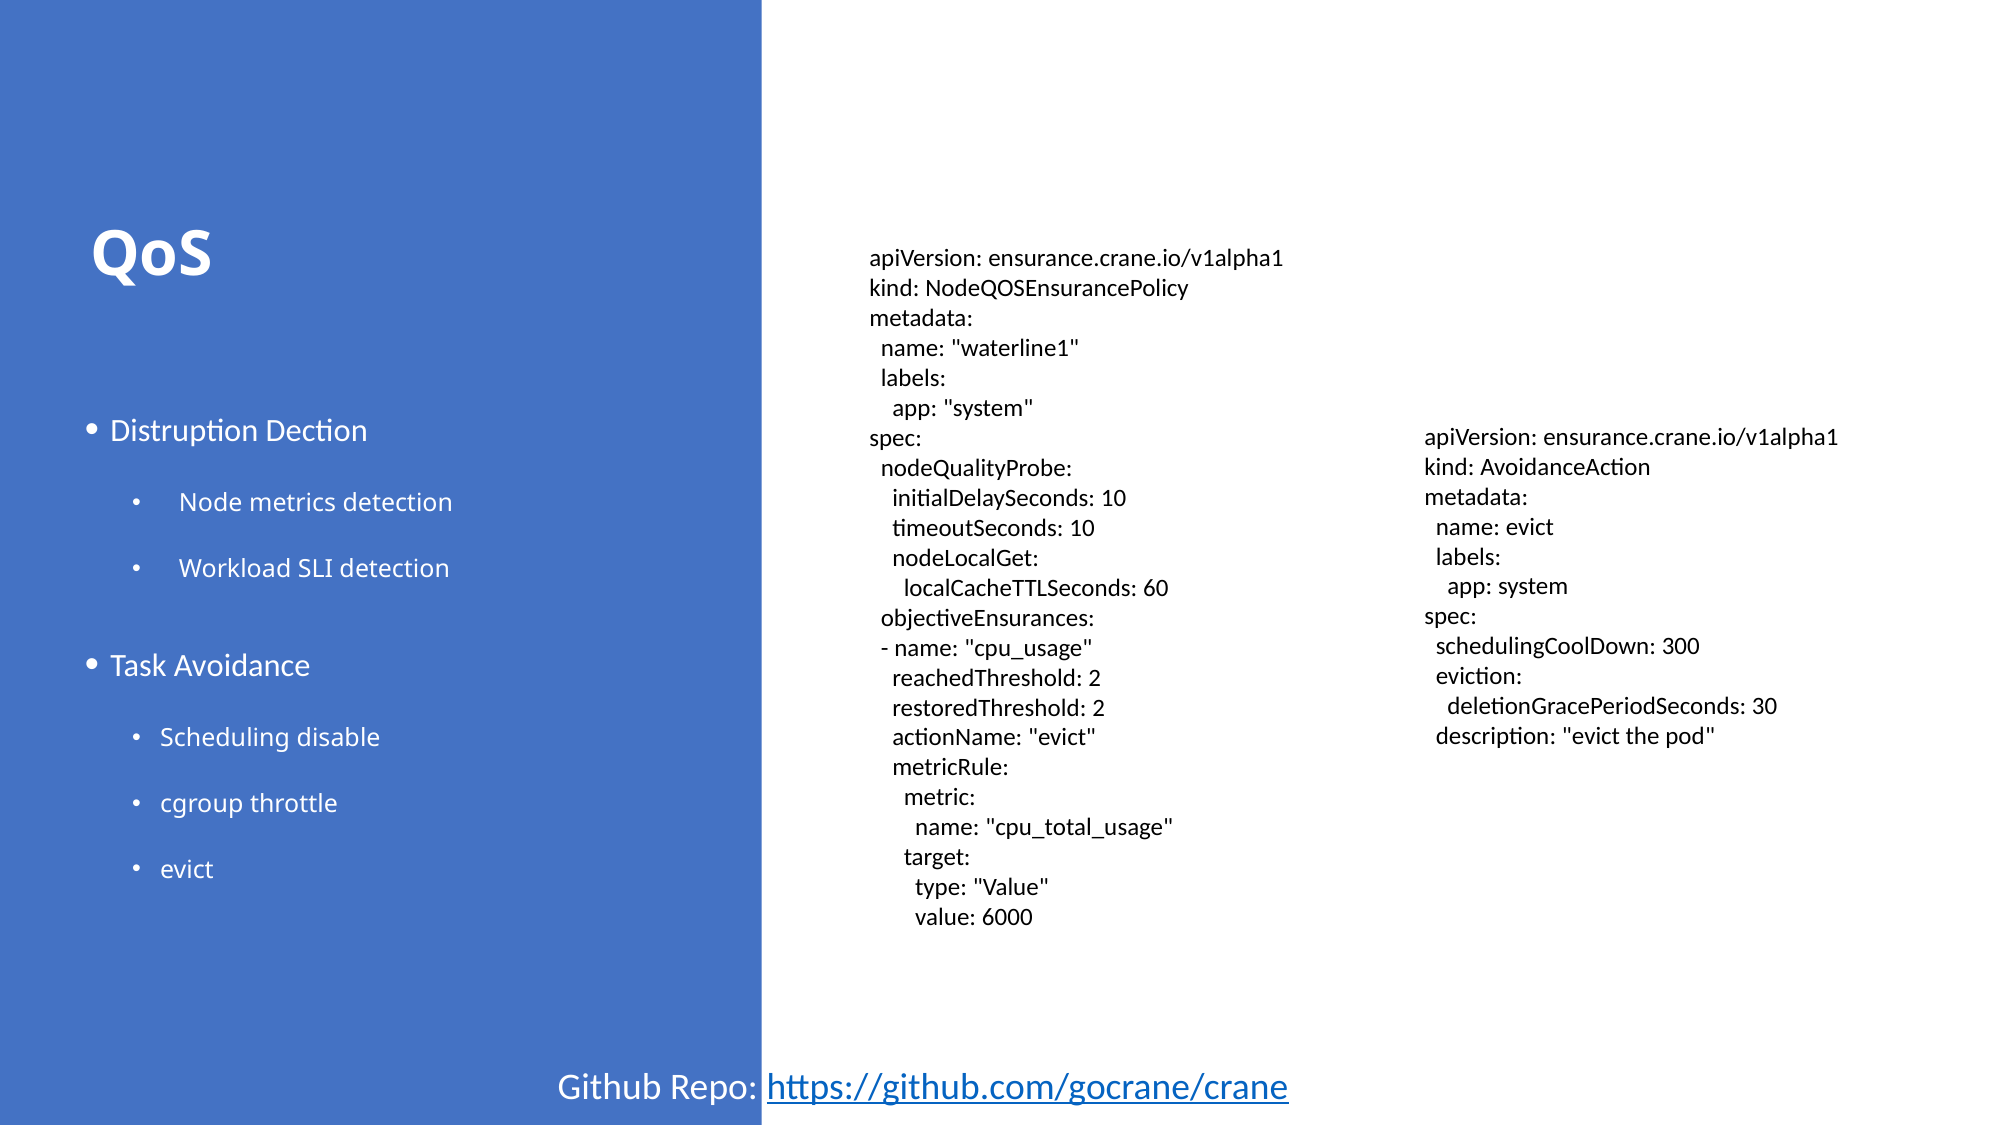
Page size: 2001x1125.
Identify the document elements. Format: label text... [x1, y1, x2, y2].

list Scheduling disable cgroup throttle evict [117, 699, 626, 912]
list Node metrics detection Workload SLI detection [117, 464, 708, 591]
text_box Github Repo: https://github.com/gocrane/crane [542, 1054, 1426, 1125]
text_box apiVersion: ensurance.crane.io/v1alpha1 kind: AvoidanceAction metadata: name: evict labels: app: system spec: schedulingCoolDown: 300 eviction: deletionGracePeriodSeconds: 30 description: "evict the pod" [1409, 413, 1979, 758]
list Distruption Dection [70, 381, 543, 456]
text_box apiVersion: ensurance.crane.io/v1alpha1 kind: NodeQOSEnsurancePolicy metadata: name: "waterline1" labels: app: "system" spec: nodeQualityProbe: initialDelaySeconds: 10 timeoutSeconds: 10 nodeLocalGet: localCacheTTLSeconds: 60 objectiveEnsurances: - name: "cpu_usage" reachedThreshold: 2 restoredThreshold: 2 actionName: "evict" metricRule: metric: name: "cpu_total_usage" target: type: "Value" value: 6000 [854, 234, 1347, 938]
list QoS [75, 213, 584, 340]
list Task Avoidance [70, 616, 677, 691]
